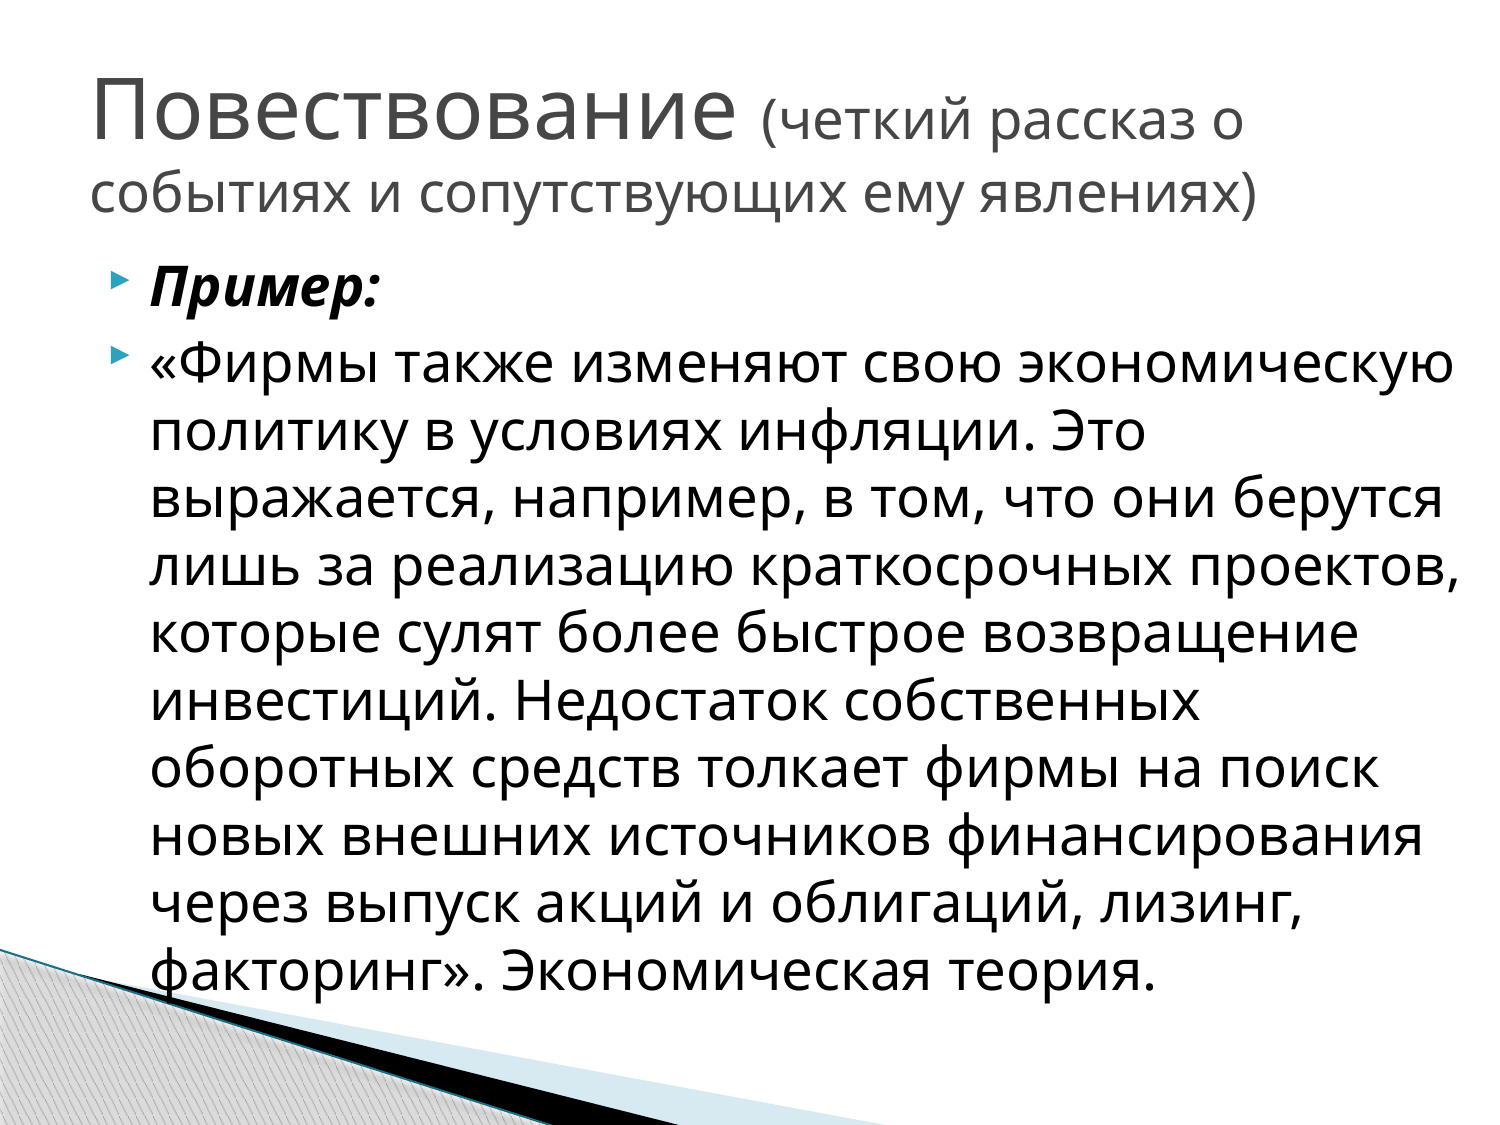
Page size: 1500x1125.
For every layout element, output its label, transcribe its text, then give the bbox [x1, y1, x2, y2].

title Повествование (четкий рассказ о событиях и сопутствующих ему явлениях) [75, 45, 1425, 233]
list Пример: «Фирмы также изменяют свою экономическую политику в условиях инфляции. Это выражается, например, в том, что они берутся лишь за реализацию краткосрочных проектов, которые сулят более быстрое возвращение инвестиций. Недостаток собственных оборотных средств толкает фирмы на поиск новых внешних источников финансирования через выпуск акций и облигаций, лизинг, факторинг». Экономическая теория. [75, 243, 1500, 1079]
